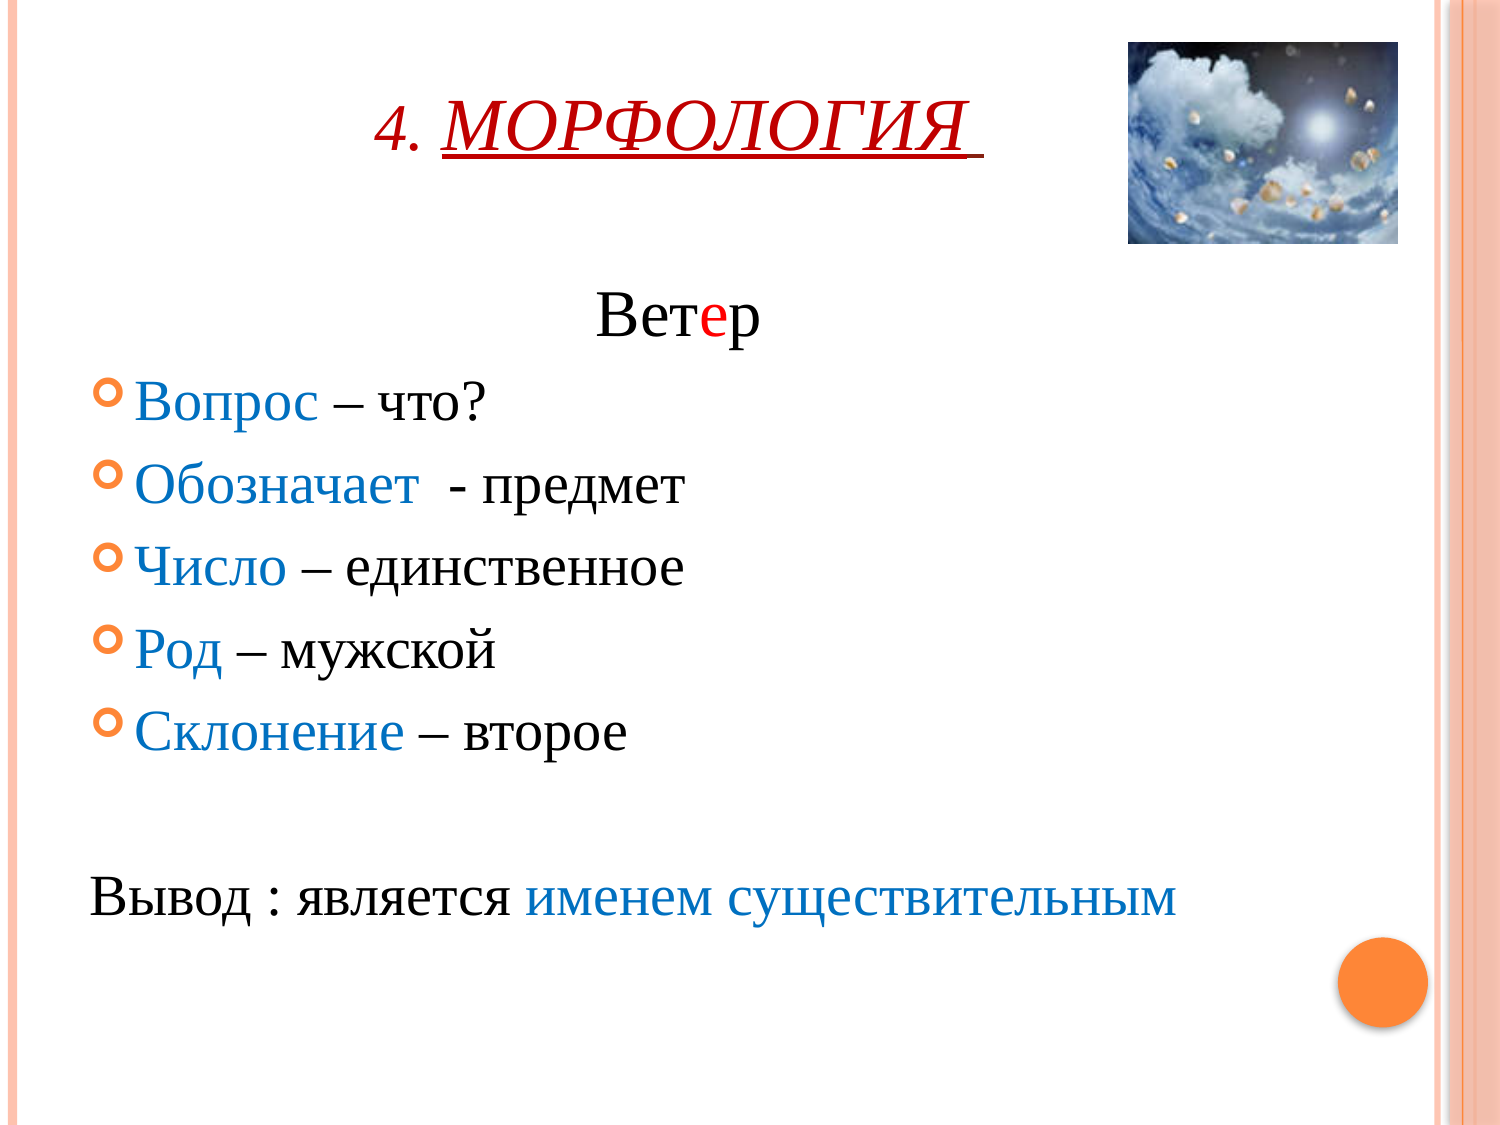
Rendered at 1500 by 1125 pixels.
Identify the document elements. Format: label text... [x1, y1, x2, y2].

title 4. МОРФОЛОГИЯ [75, 45, 1122, 173]
picture [1127, 42, 1399, 244]
list Ветер Вопрос – что? Обозначает - предмет Число – единственное Род – мужской Склонение – второе Вывод : является именем существительным [75, 262, 1300, 1062]
